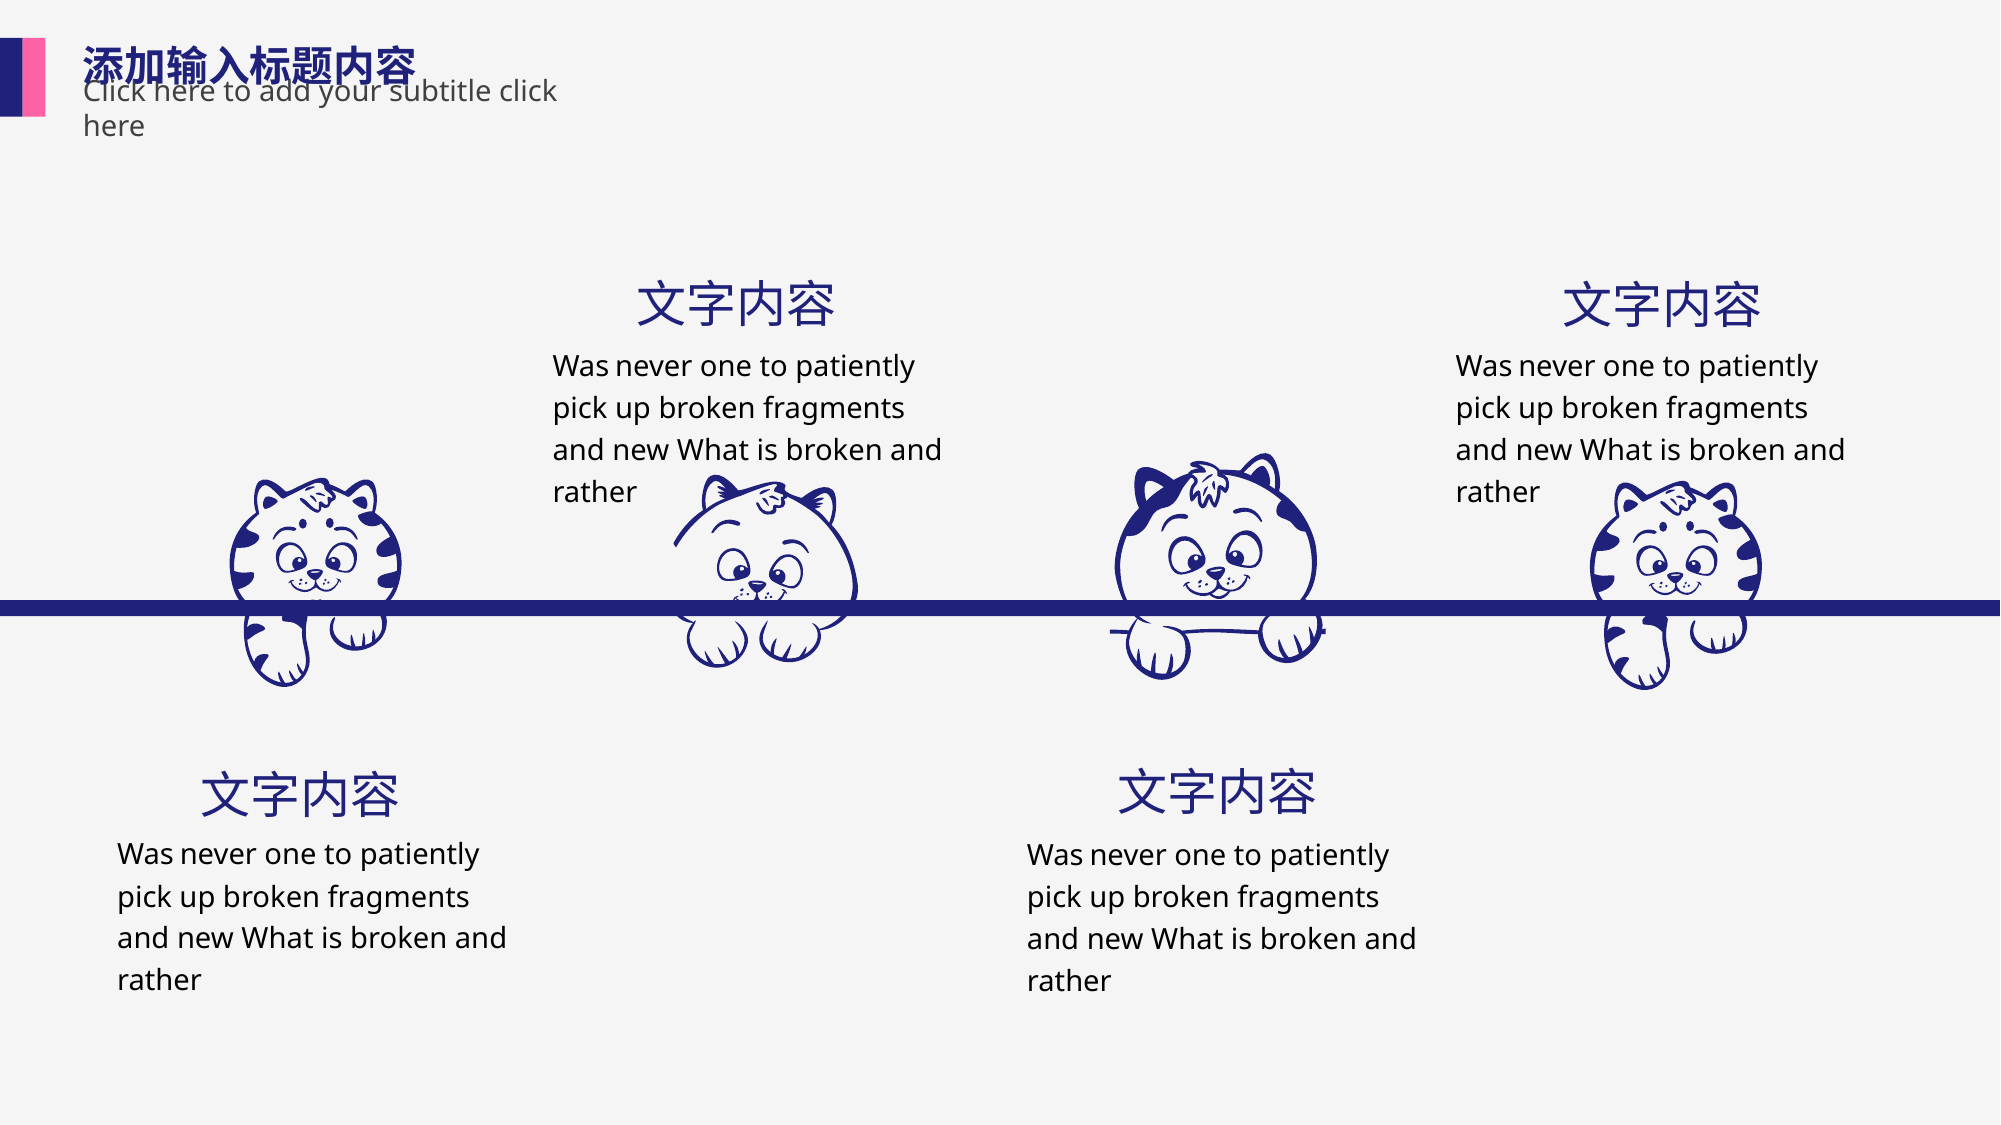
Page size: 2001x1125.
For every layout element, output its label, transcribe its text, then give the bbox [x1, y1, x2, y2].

text_box Was never one to patiently pick up broken fragments and new What is broken and rather [1026, 829, 1440, 998]
text_box [0, 37, 22, 118]
text_box Was never one to patiently pick up broken fragments and new What is broken and rather [552, 340, 966, 508]
text_box 文字内容 [600, 263, 874, 340]
text_box [22, 37, 46, 118]
picture [673, 460, 859, 669]
text_box 文字内容 [163, 754, 437, 832]
text_box [0, 599, 229, 617]
text_box Click here to add your subtitle click here [67, 78, 618, 136]
picture [1589, 473, 1762, 690]
text_box 文字内容 [1525, 264, 1799, 342]
text_box Was never one to patiently pick up broken fragments and new What is broken and rather [1455, 340, 1869, 508]
text_box 添加输入标题内容 [68, 32, 437, 97]
text_box [859, 599, 1109, 617]
text_box [402, 599, 673, 617]
text_box [1326, 599, 1589, 617]
picture [229, 470, 402, 687]
text_box Was never one to patiently pick up broken fragments and new What is broken and rather [117, 828, 530, 997]
text_box 文字内容 [1081, 751, 1355, 830]
text_box [1762, 599, 2000, 617]
picture [1109, 449, 1326, 680]
